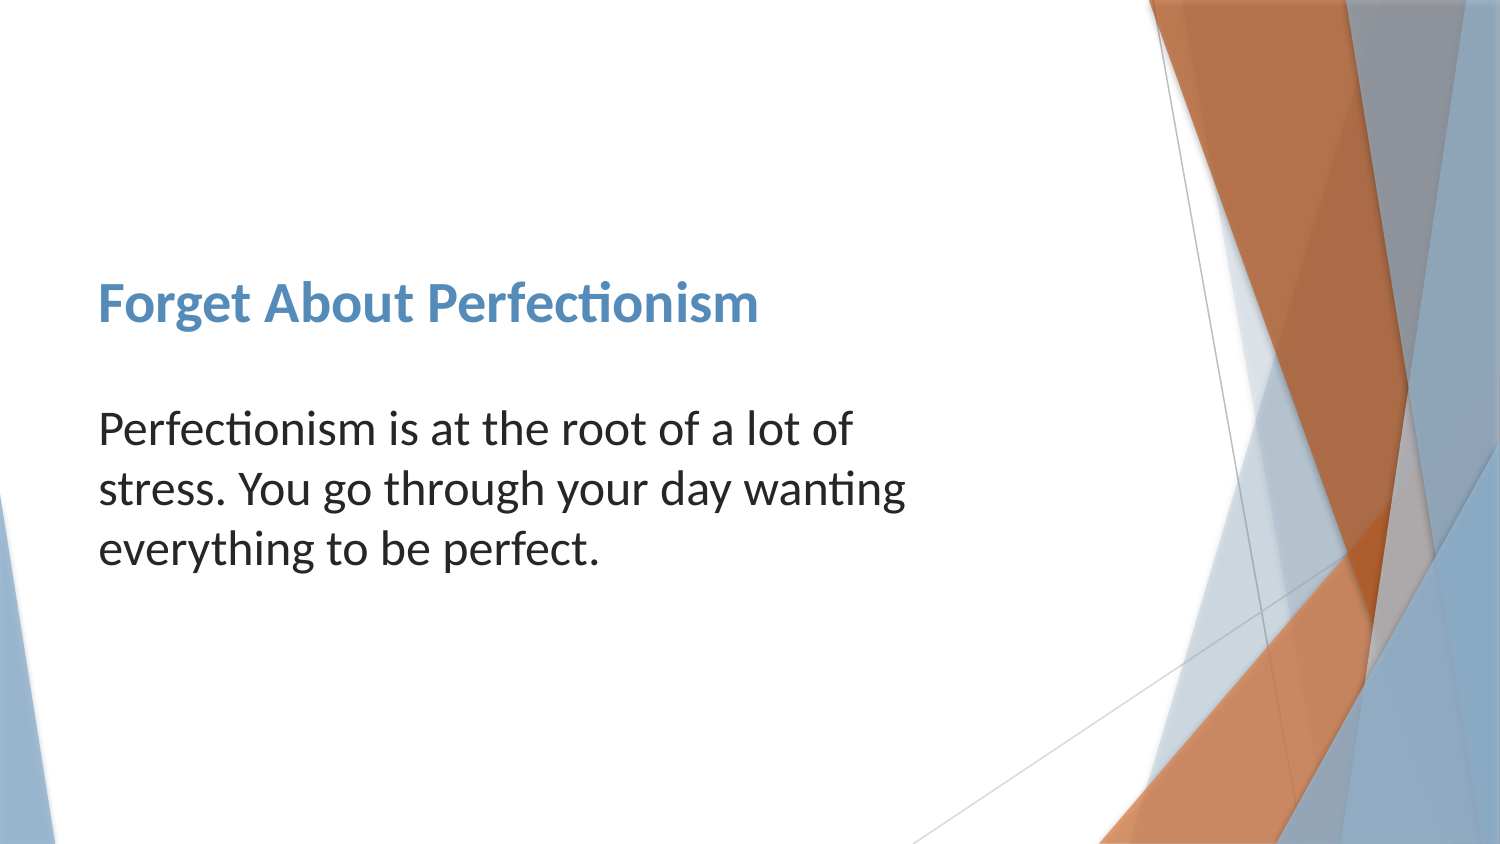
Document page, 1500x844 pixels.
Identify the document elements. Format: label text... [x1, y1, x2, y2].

list Perfectionism is at the root of a lot of stress. You go through your day wanting everything to be perfect. [83, 388, 998, 611]
title Forget About Perfectionism [83, 256, 1141, 356]
